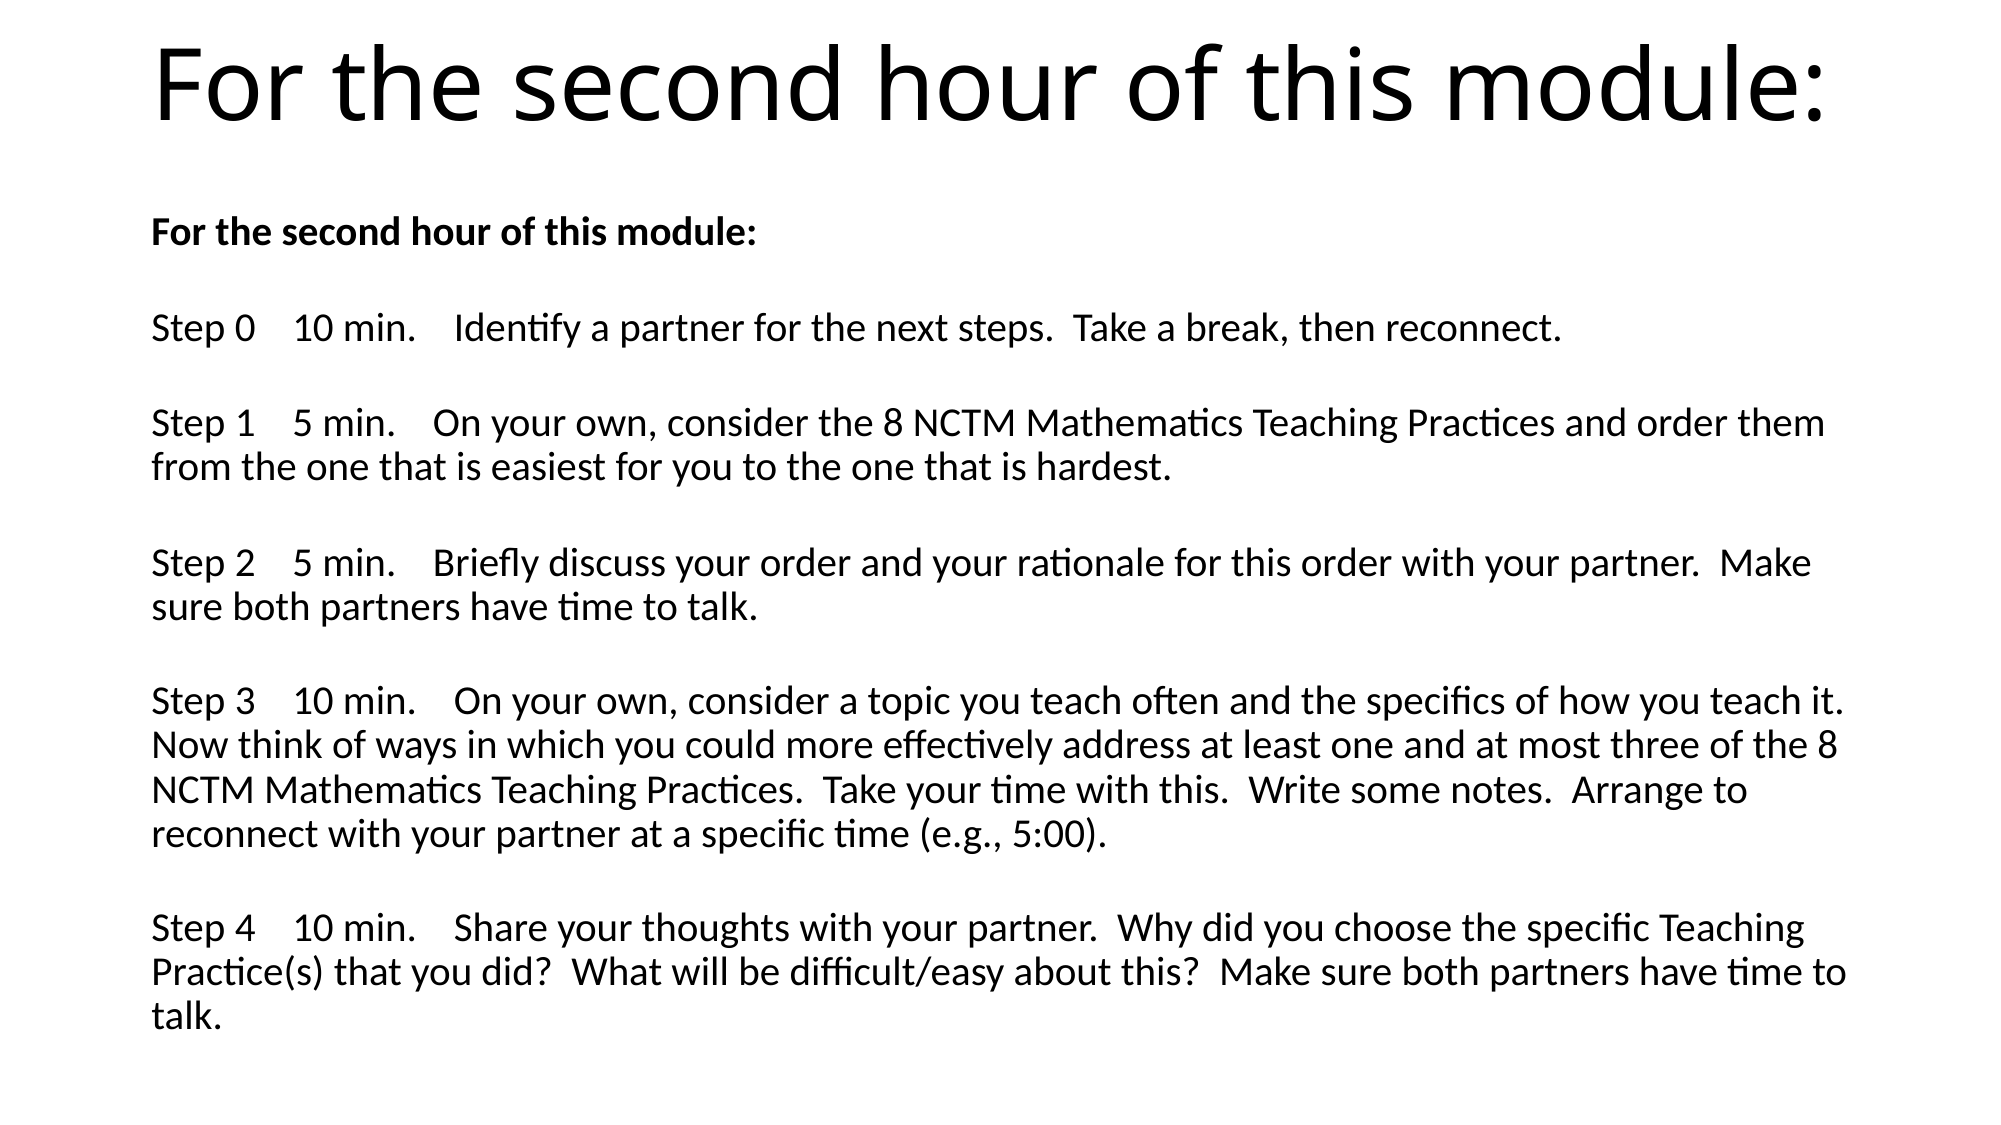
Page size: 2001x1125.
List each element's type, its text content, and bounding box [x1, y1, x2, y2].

title For the second hour of this module: [136, 0, 1862, 202]
list For the second hour of this module: Step 0 10 min. Identify a partner for the next steps. Take a break, then reconnect. Step 1 5 min. On your own, consider the 8 NCTM Mathematics Teaching Practices and order them from the one that is easiest for you to the one that is hardest. Step 2 5 min. Briefly discuss your order and your rationale for this order with your partner. Make sure both partners have time to talk. Step 3 10 min. On your own, consider a topic you teach often and the specifics of how you teach it. Now think of ways in which you could more effectively address at least one and at most three of the 8 NCTM Mathematics Teaching Practices. Take your time with this. Write some notes. Arrange to reconnect with your partner at a specific time (e.g., 5:00). Step 4 10 min. Share your thoughts with your partner. Why did you choose the specific Teaching Practice(s) that you did? What will be difficult/easy about this? Make sure both partners have time to talk. [136, 202, 1905, 1047]
